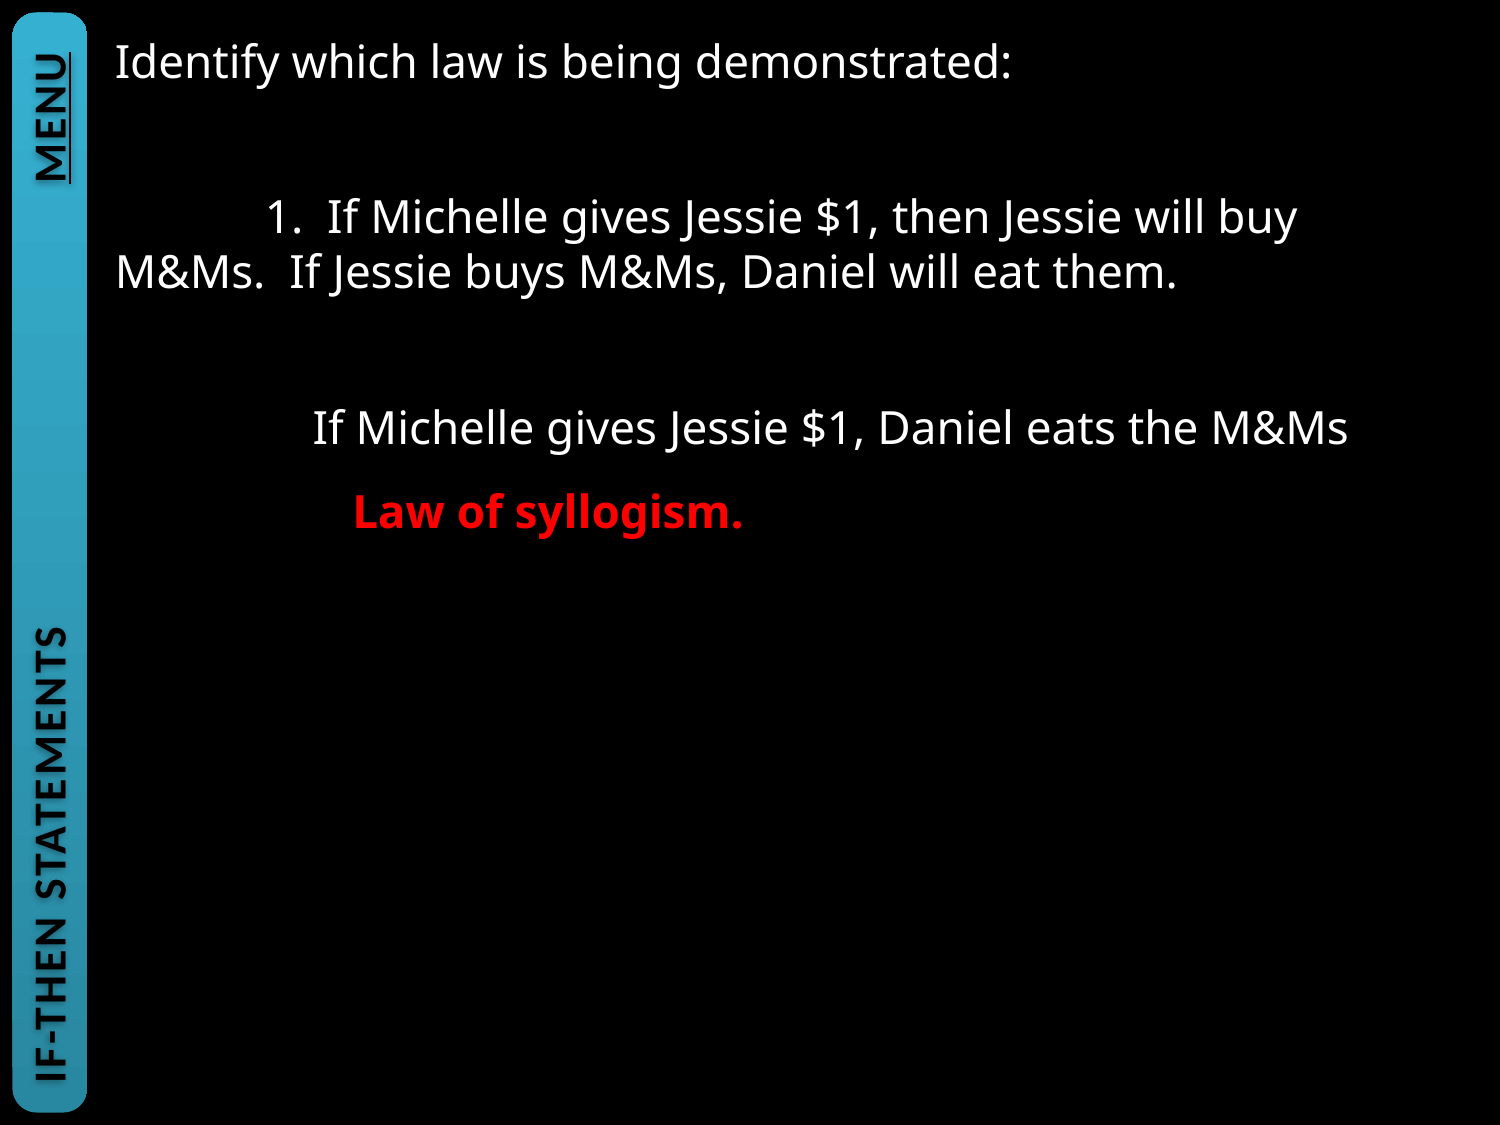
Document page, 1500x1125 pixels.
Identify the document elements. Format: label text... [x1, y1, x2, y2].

text_box Law of syllogism. [337, 474, 1325, 545]
text_box Identify which law is being demonstrated: 1. If Michelle gives Jessie $1, then Jessie will buy M&Ms. If Jessie buys M&Ms, Daniel will eat them. If Michelle gives Jessie $1, Daniel eats the M&Ms [99, 24, 1475, 695]
text_box [12, 12, 88, 1093]
text_box IF-THEN STATEMENTS MENU [12, 37, 83, 1099]
text_box [21, 1107, 79, 1113]
